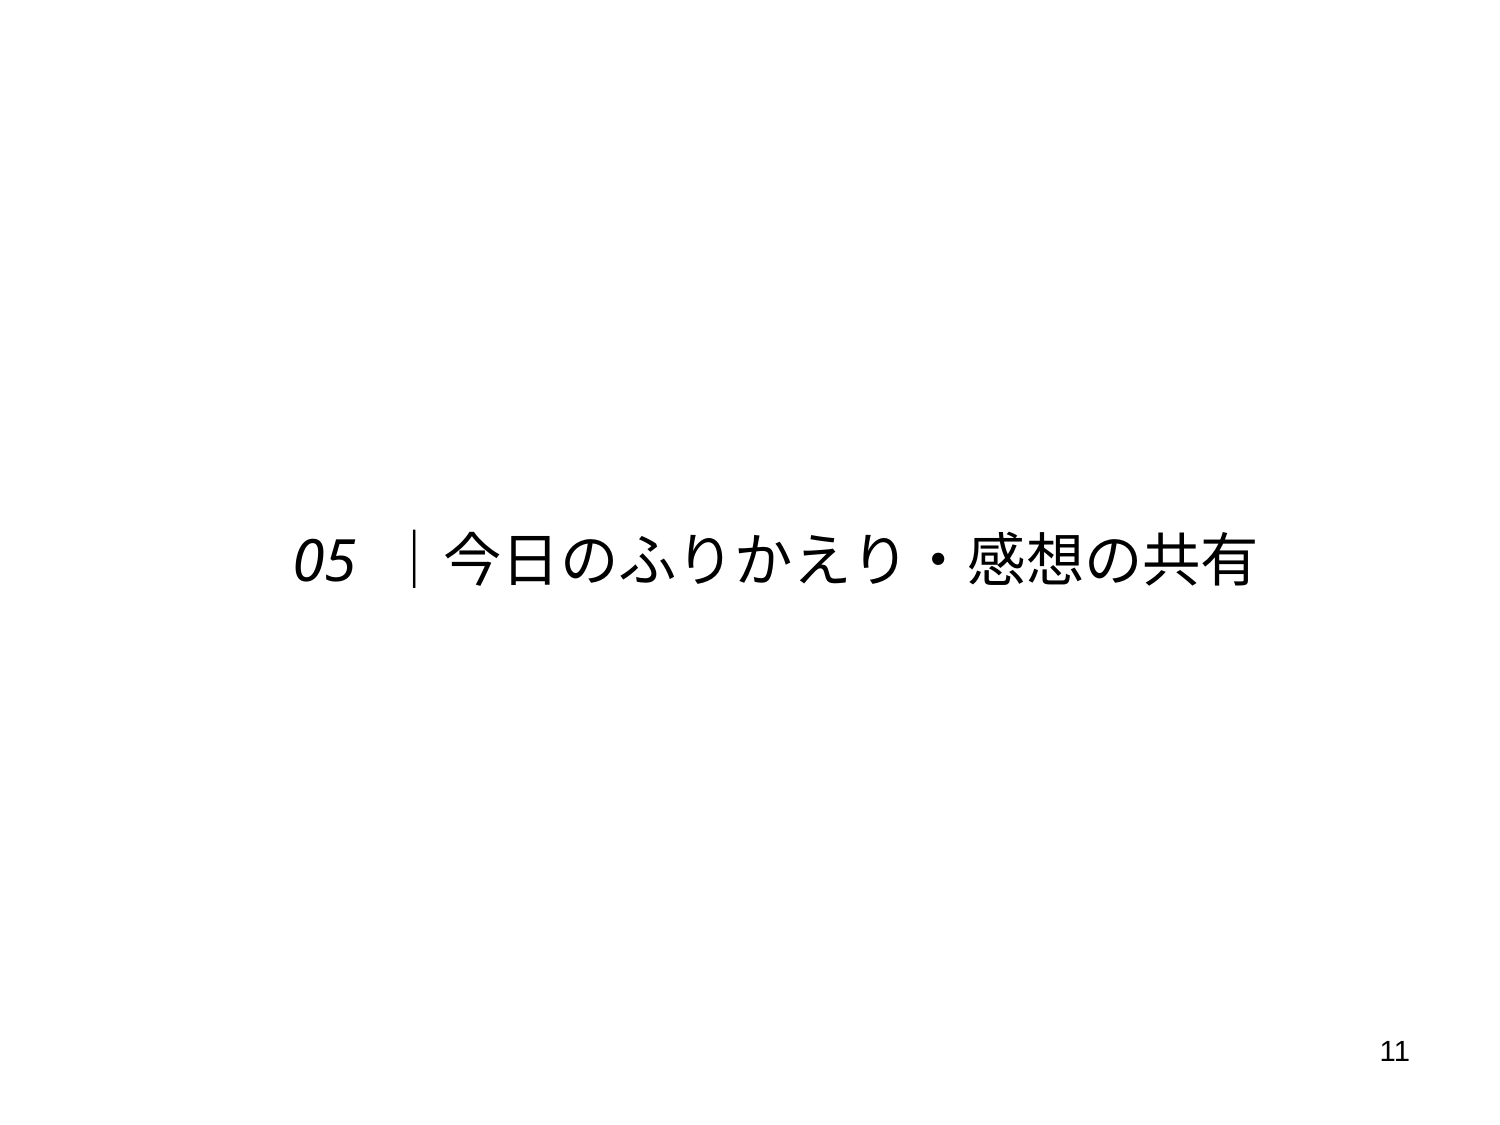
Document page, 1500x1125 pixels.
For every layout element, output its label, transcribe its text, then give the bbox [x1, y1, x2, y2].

slide_number 11 [1074, 1024, 1425, 1103]
text_box 05 ｜今日のふりかえり・感想の共有 [277, 515, 1500, 600]
